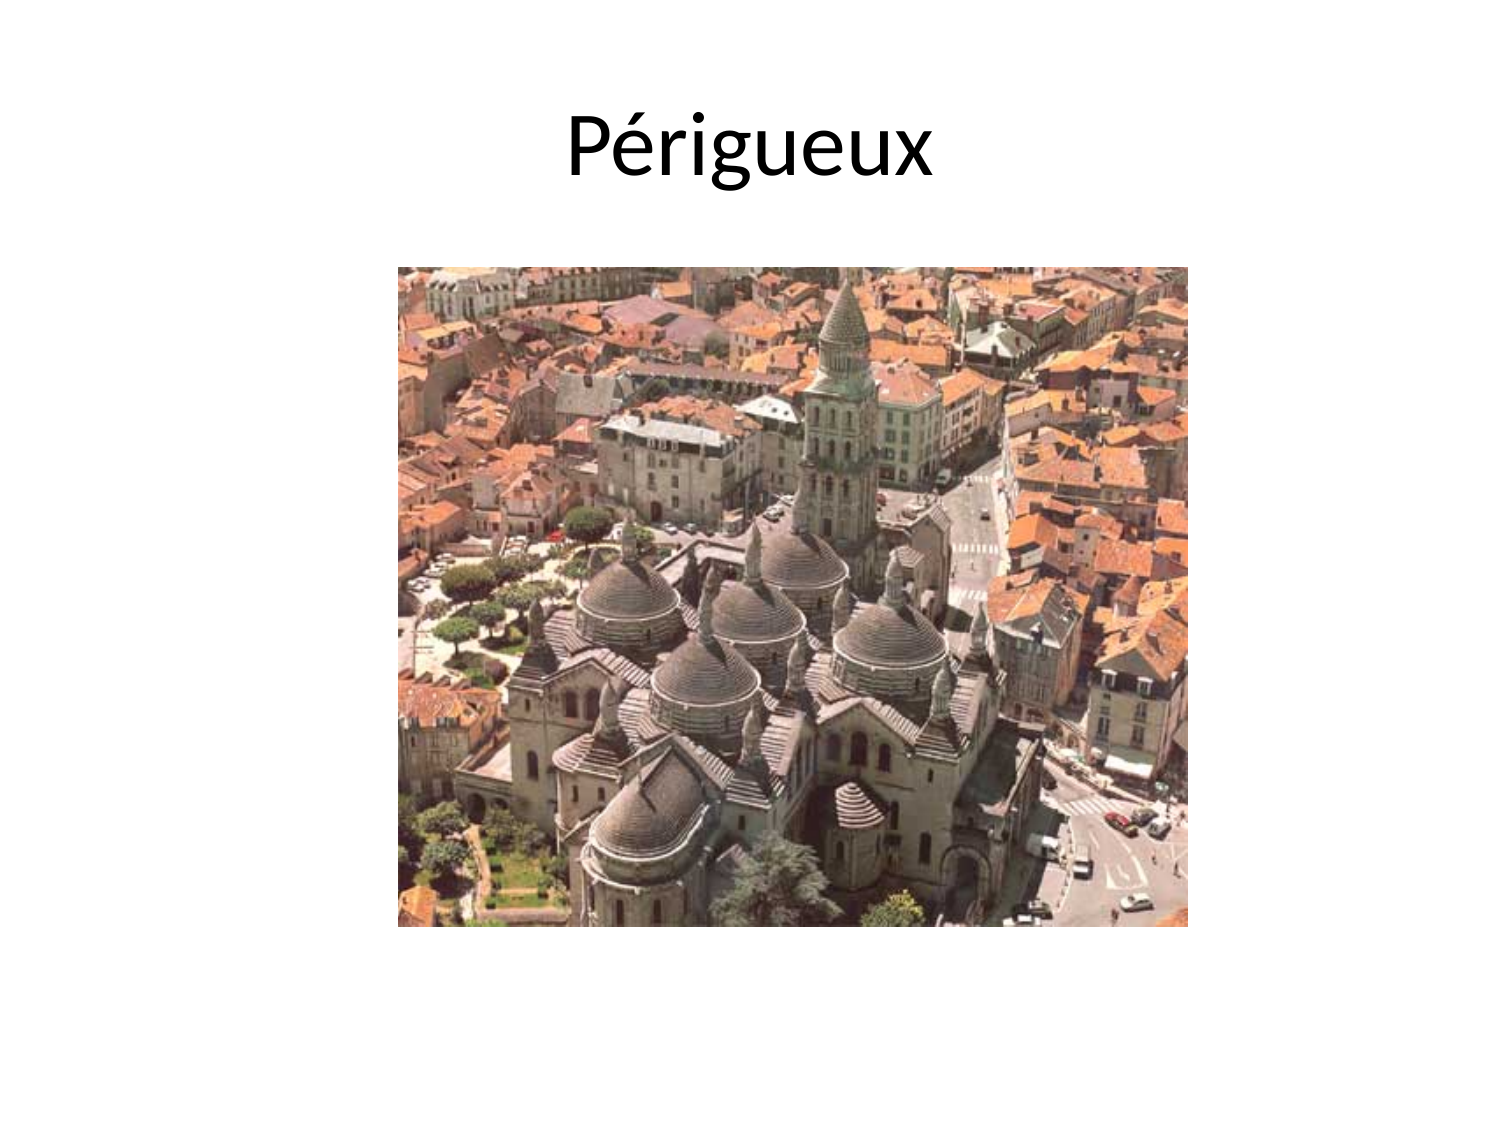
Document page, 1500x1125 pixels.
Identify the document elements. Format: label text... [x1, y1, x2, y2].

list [398, 266, 1188, 927]
title Périgueux [75, 45, 1425, 233]
